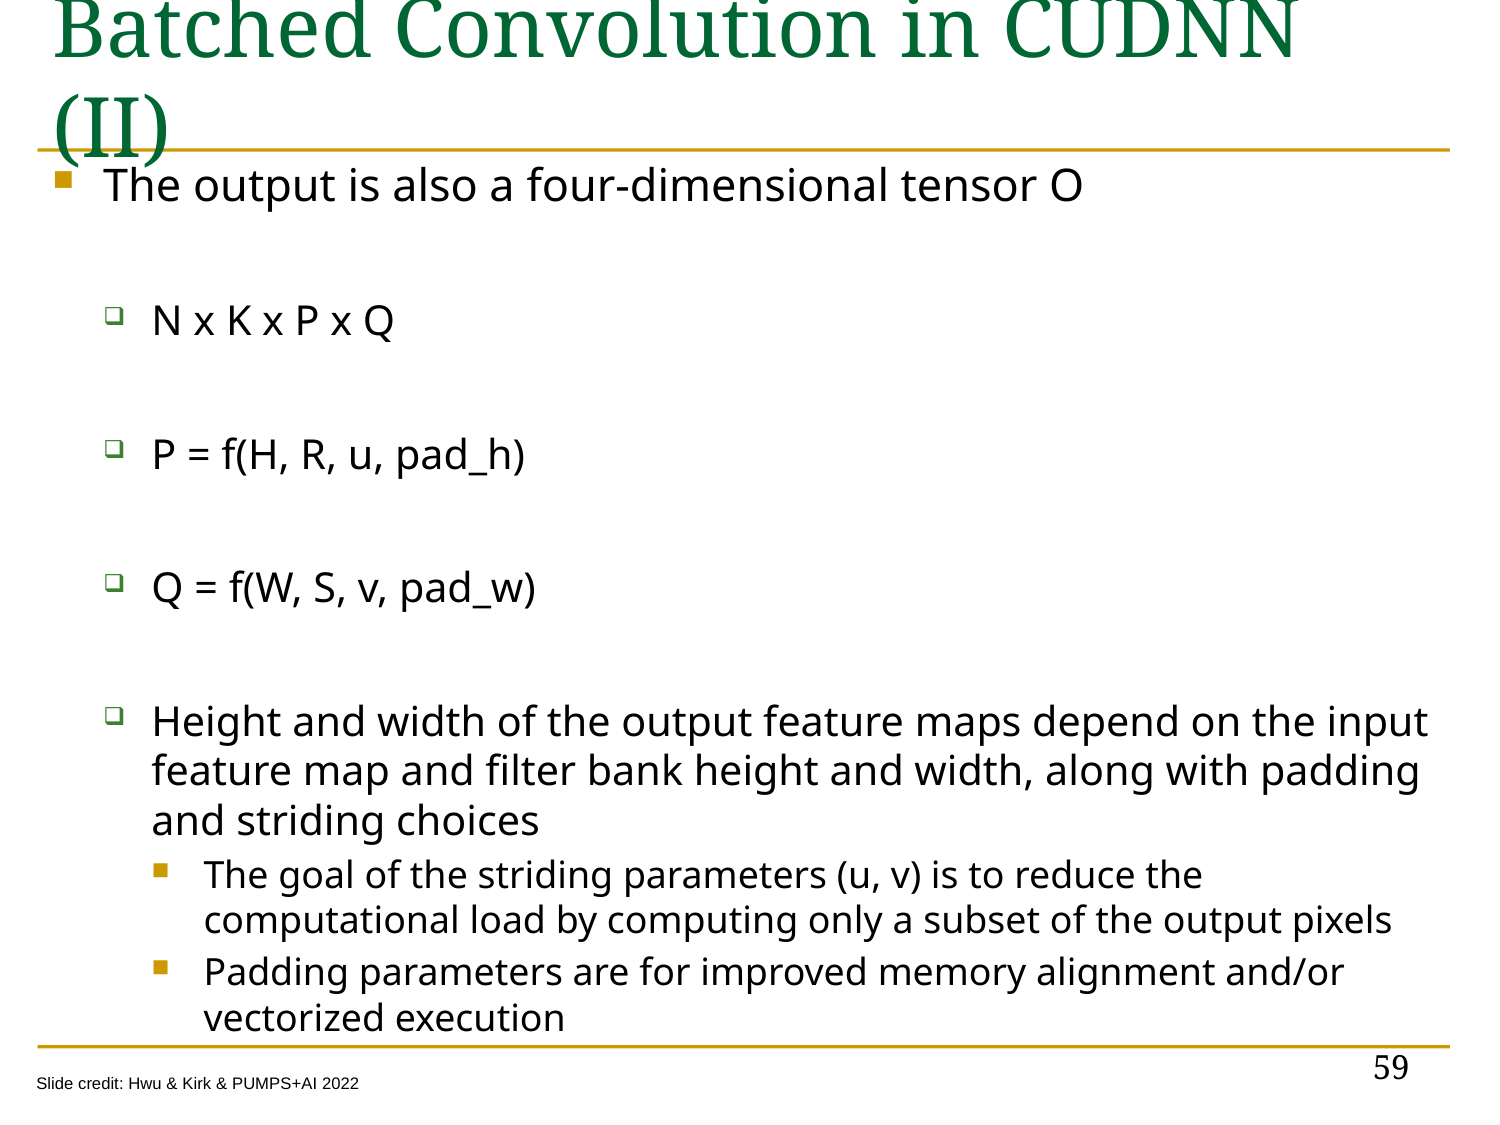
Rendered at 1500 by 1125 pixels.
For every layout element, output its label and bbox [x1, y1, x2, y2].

title [37, 0, 1451, 148]
text_box [21, 1066, 375, 1101]
list [37, 148, 1451, 1048]
slide_number [1074, 1023, 1426, 1100]
